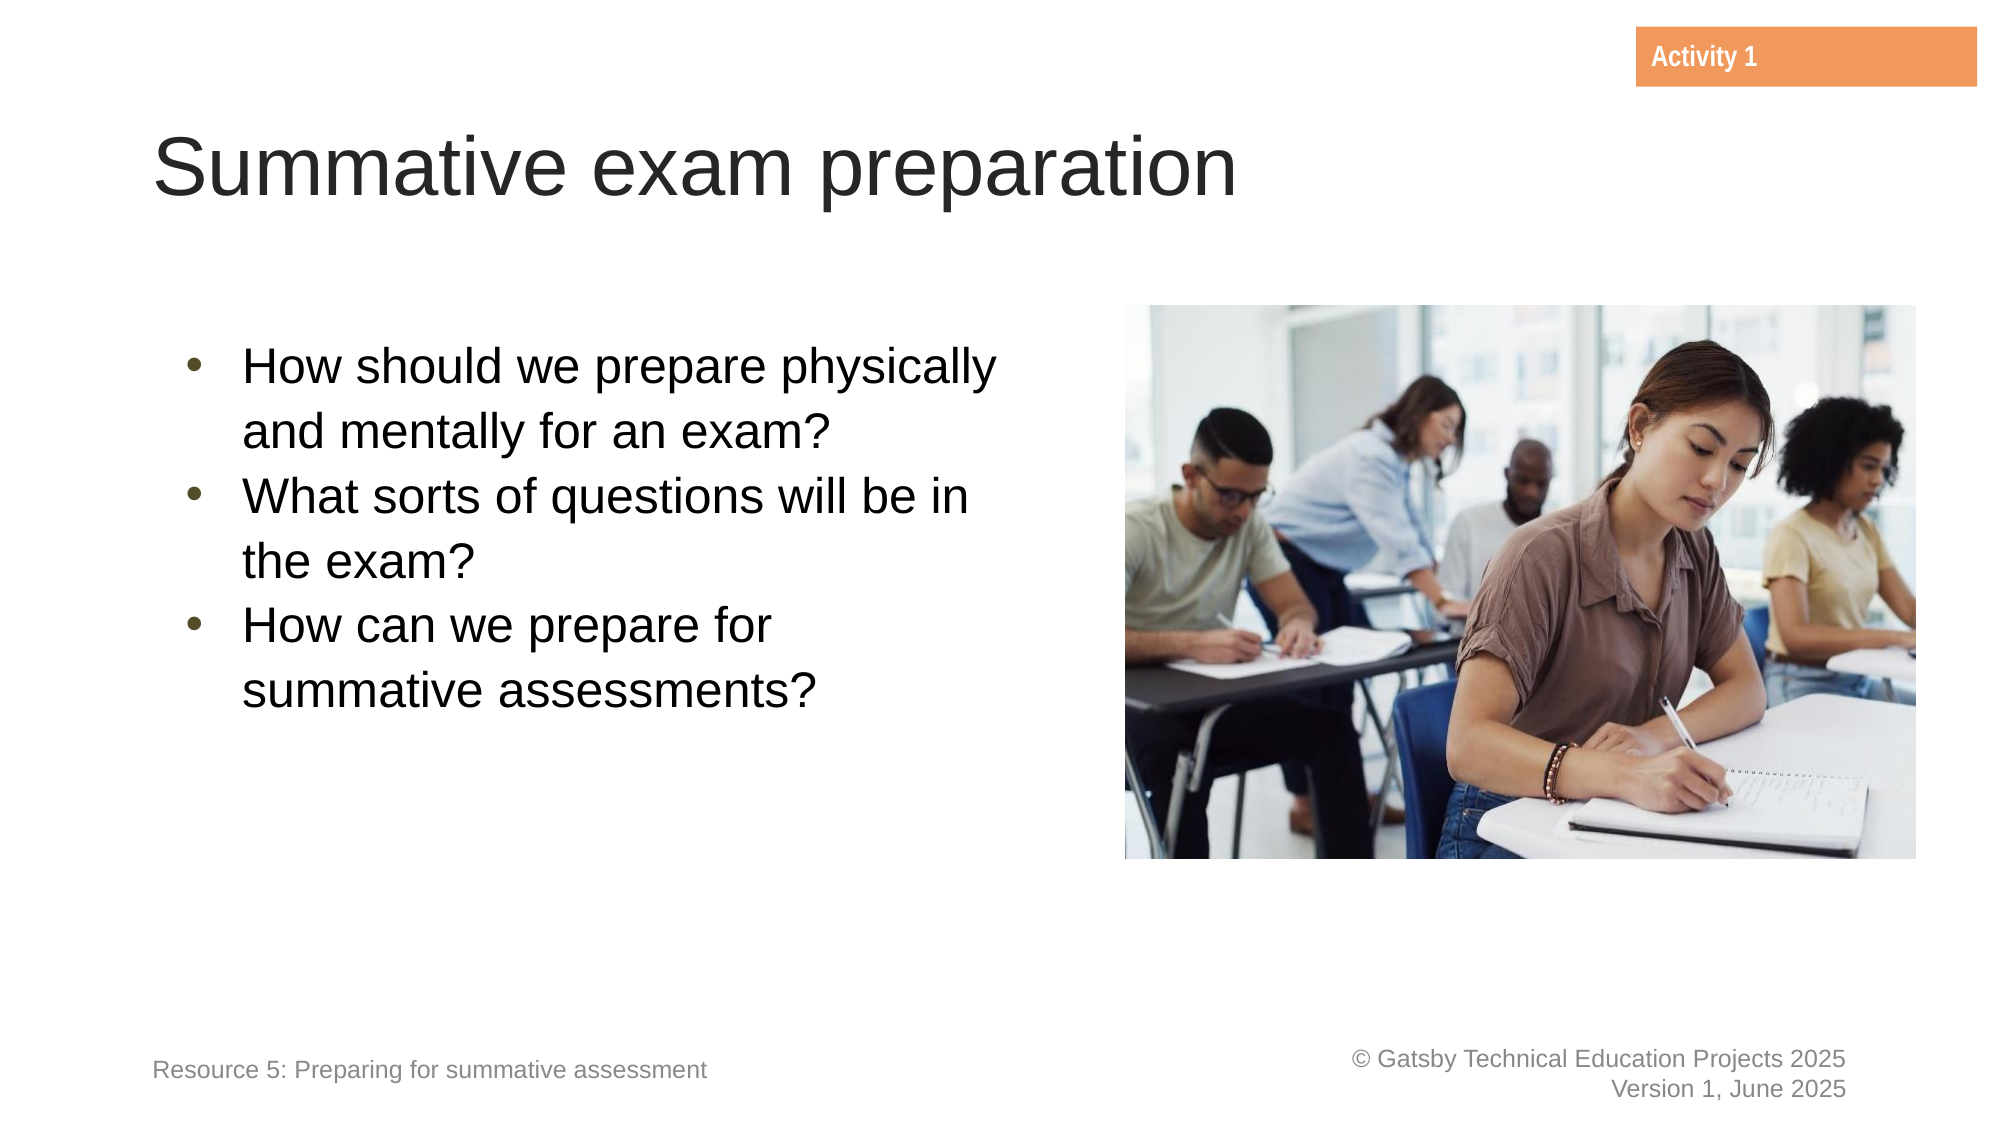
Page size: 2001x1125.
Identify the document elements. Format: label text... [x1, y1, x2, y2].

title Summative exam preparation [137, 59, 1978, 278]
list Resource 5: Preparing for summative assessment [137, 1031, 1319, 1103]
list Activity 1 [1636, 26, 1978, 59]
text_box How should we prepare physically and mentally for an exam? What sorts of questions will be in the exam? How can we prepare for summative assessments? [137, 299, 1039, 979]
picture [1125, 305, 1916, 859]
